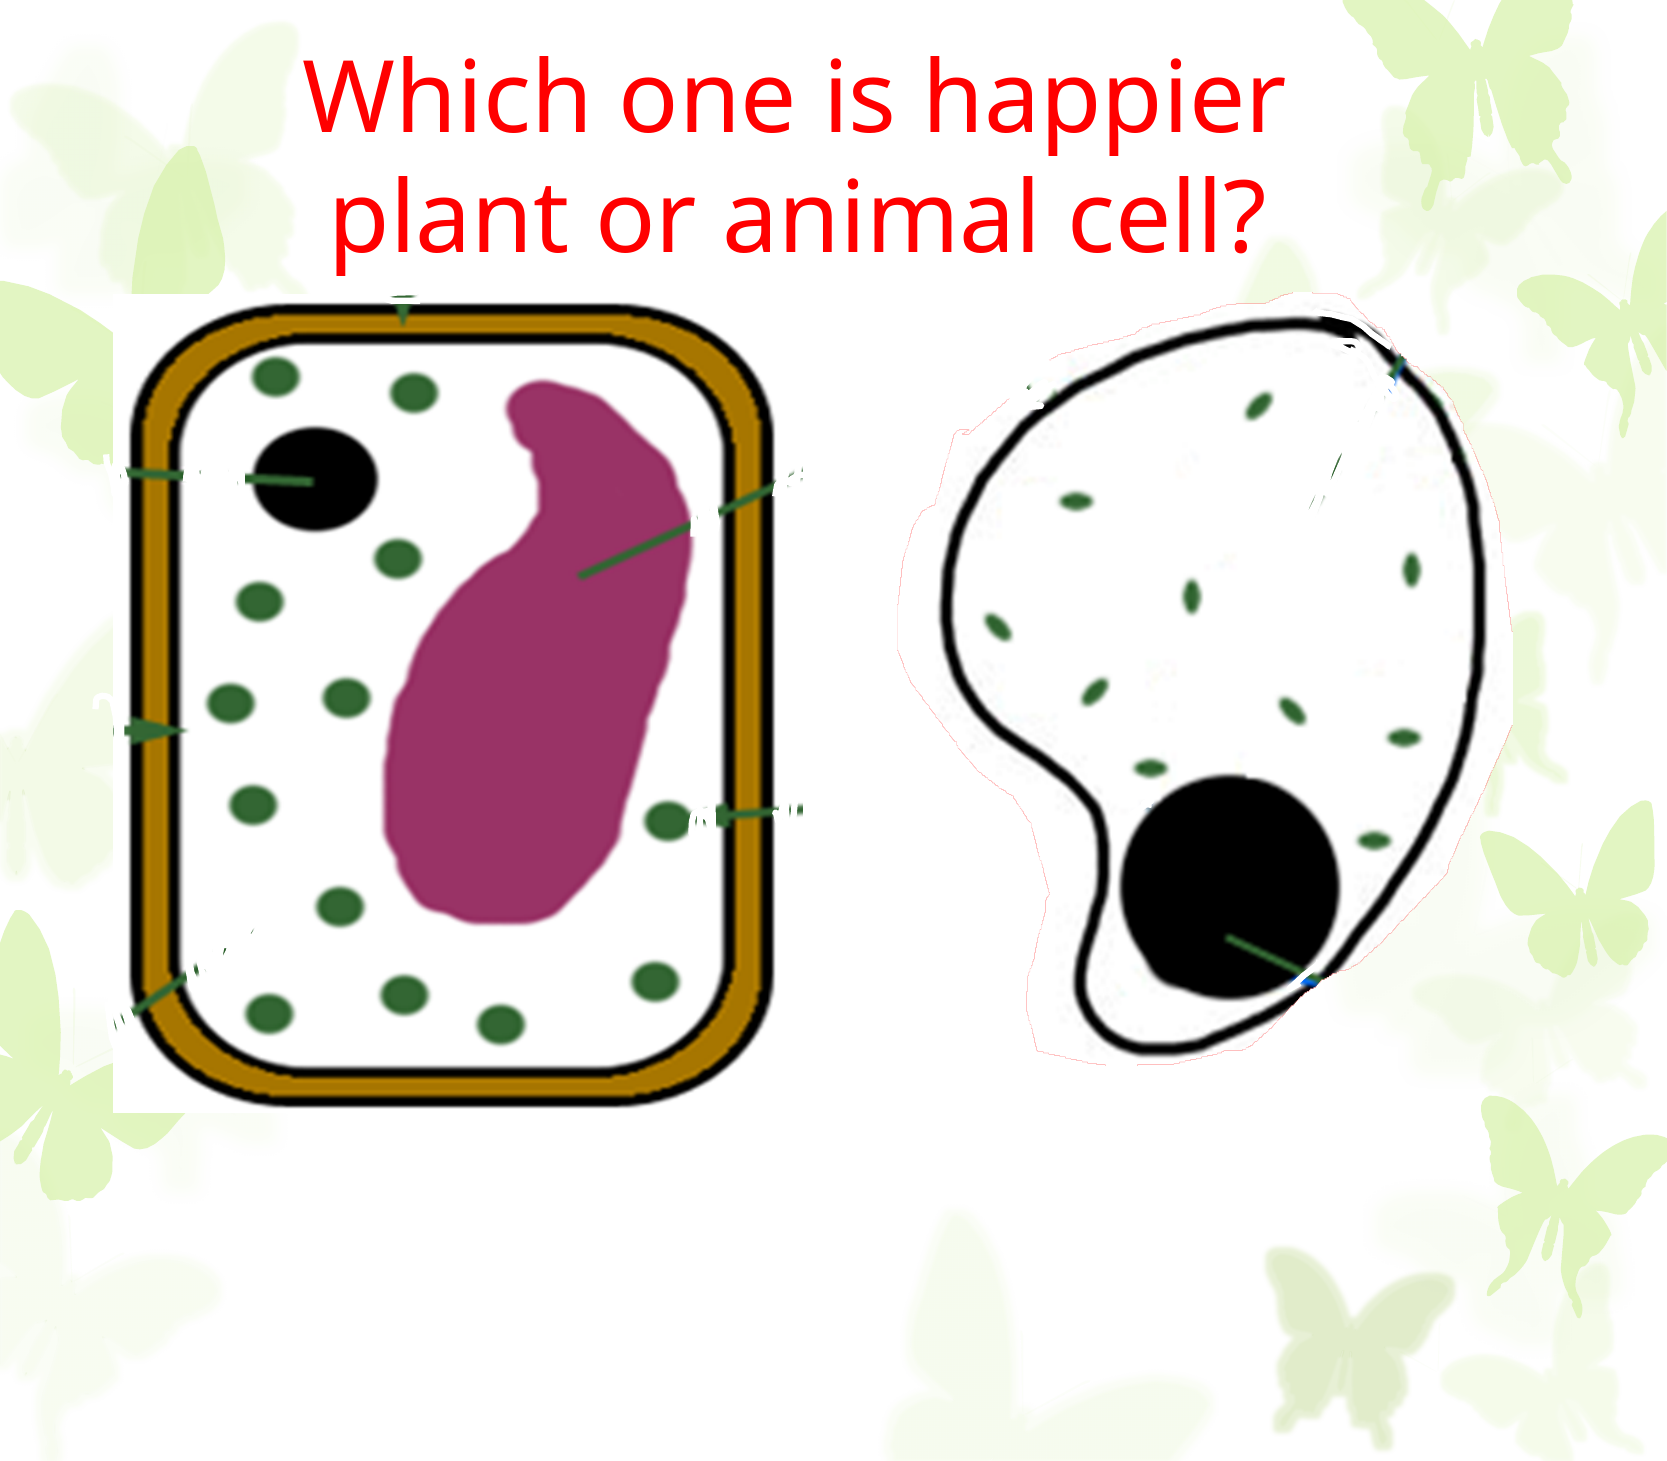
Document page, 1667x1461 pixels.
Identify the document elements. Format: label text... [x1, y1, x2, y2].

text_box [896, 291, 1514, 1067]
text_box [92, 291, 815, 1114]
text_box Which one is happier plant or animal cell? [53, 24, 1625, 280]
